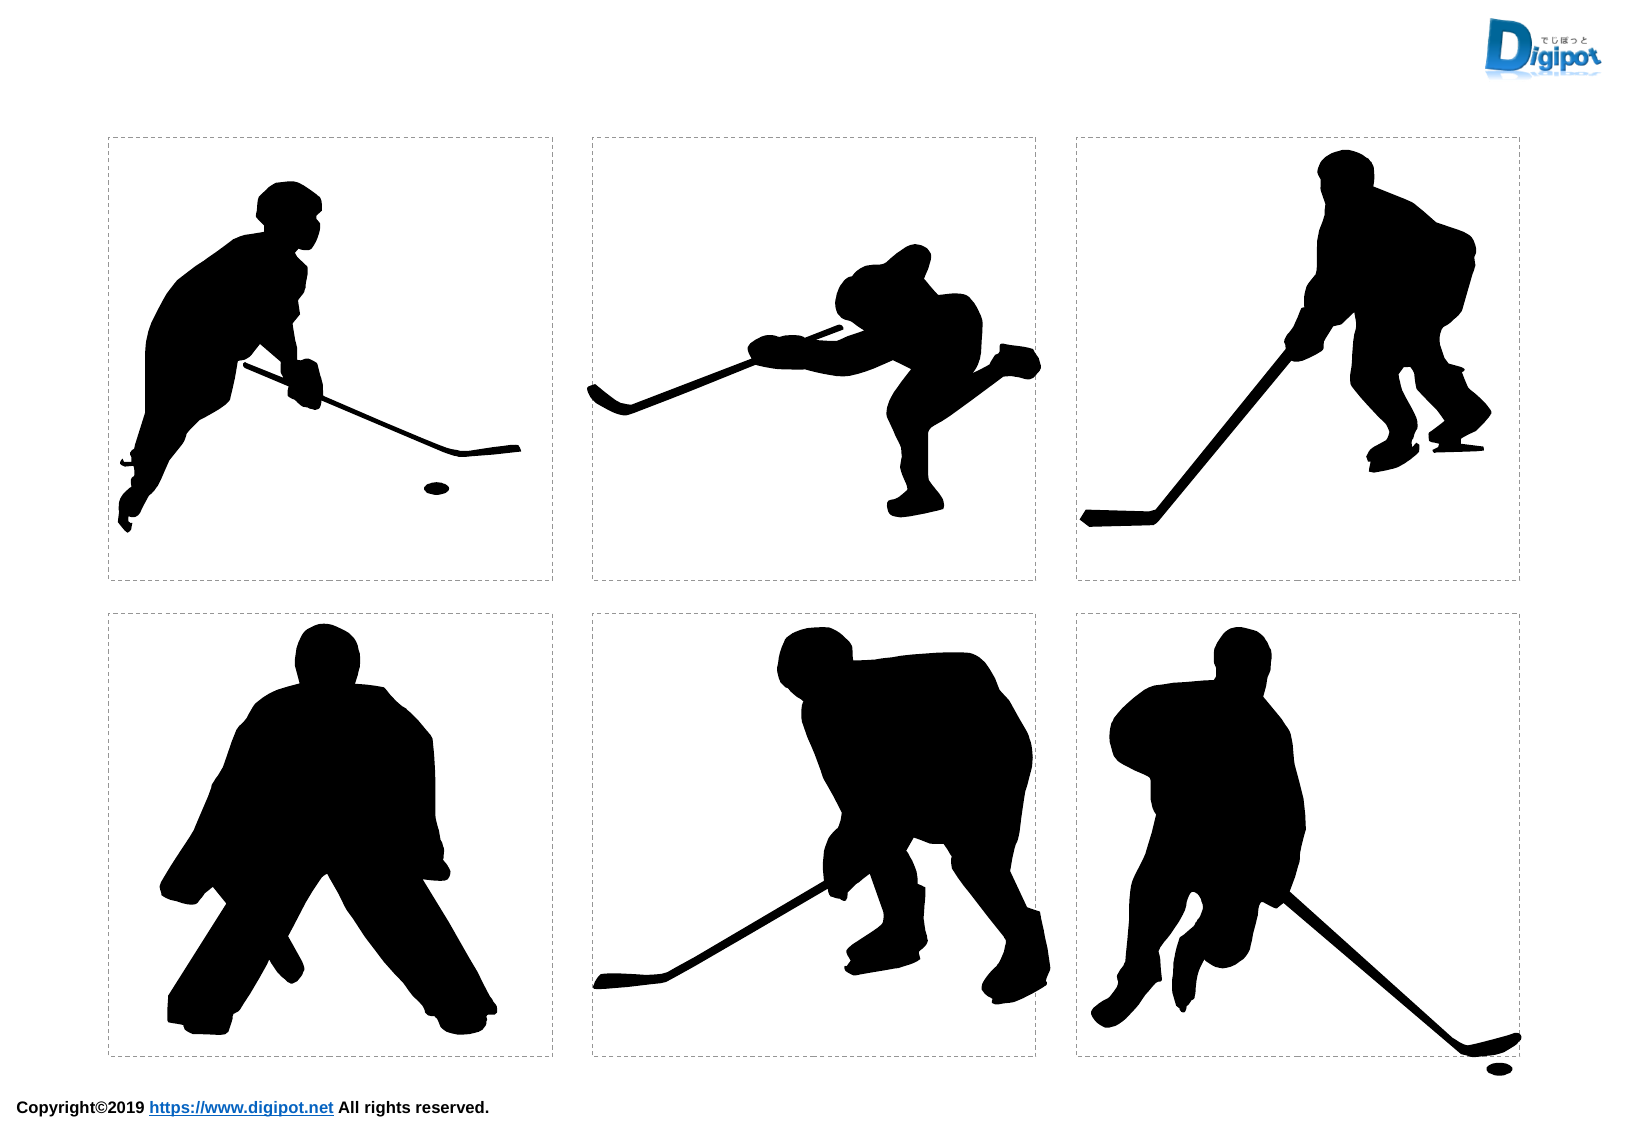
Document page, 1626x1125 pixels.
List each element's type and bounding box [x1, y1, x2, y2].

text_box [1486, 1062, 1513, 1076]
text_box [1079, 149, 1492, 527]
text_box [1091, 627, 1522, 1058]
text_box [159, 623, 498, 1035]
text_box [593, 627, 1051, 1005]
text_box [117, 181, 522, 533]
text_box [587, 244, 1041, 518]
picture [1485, 18, 1602, 82]
